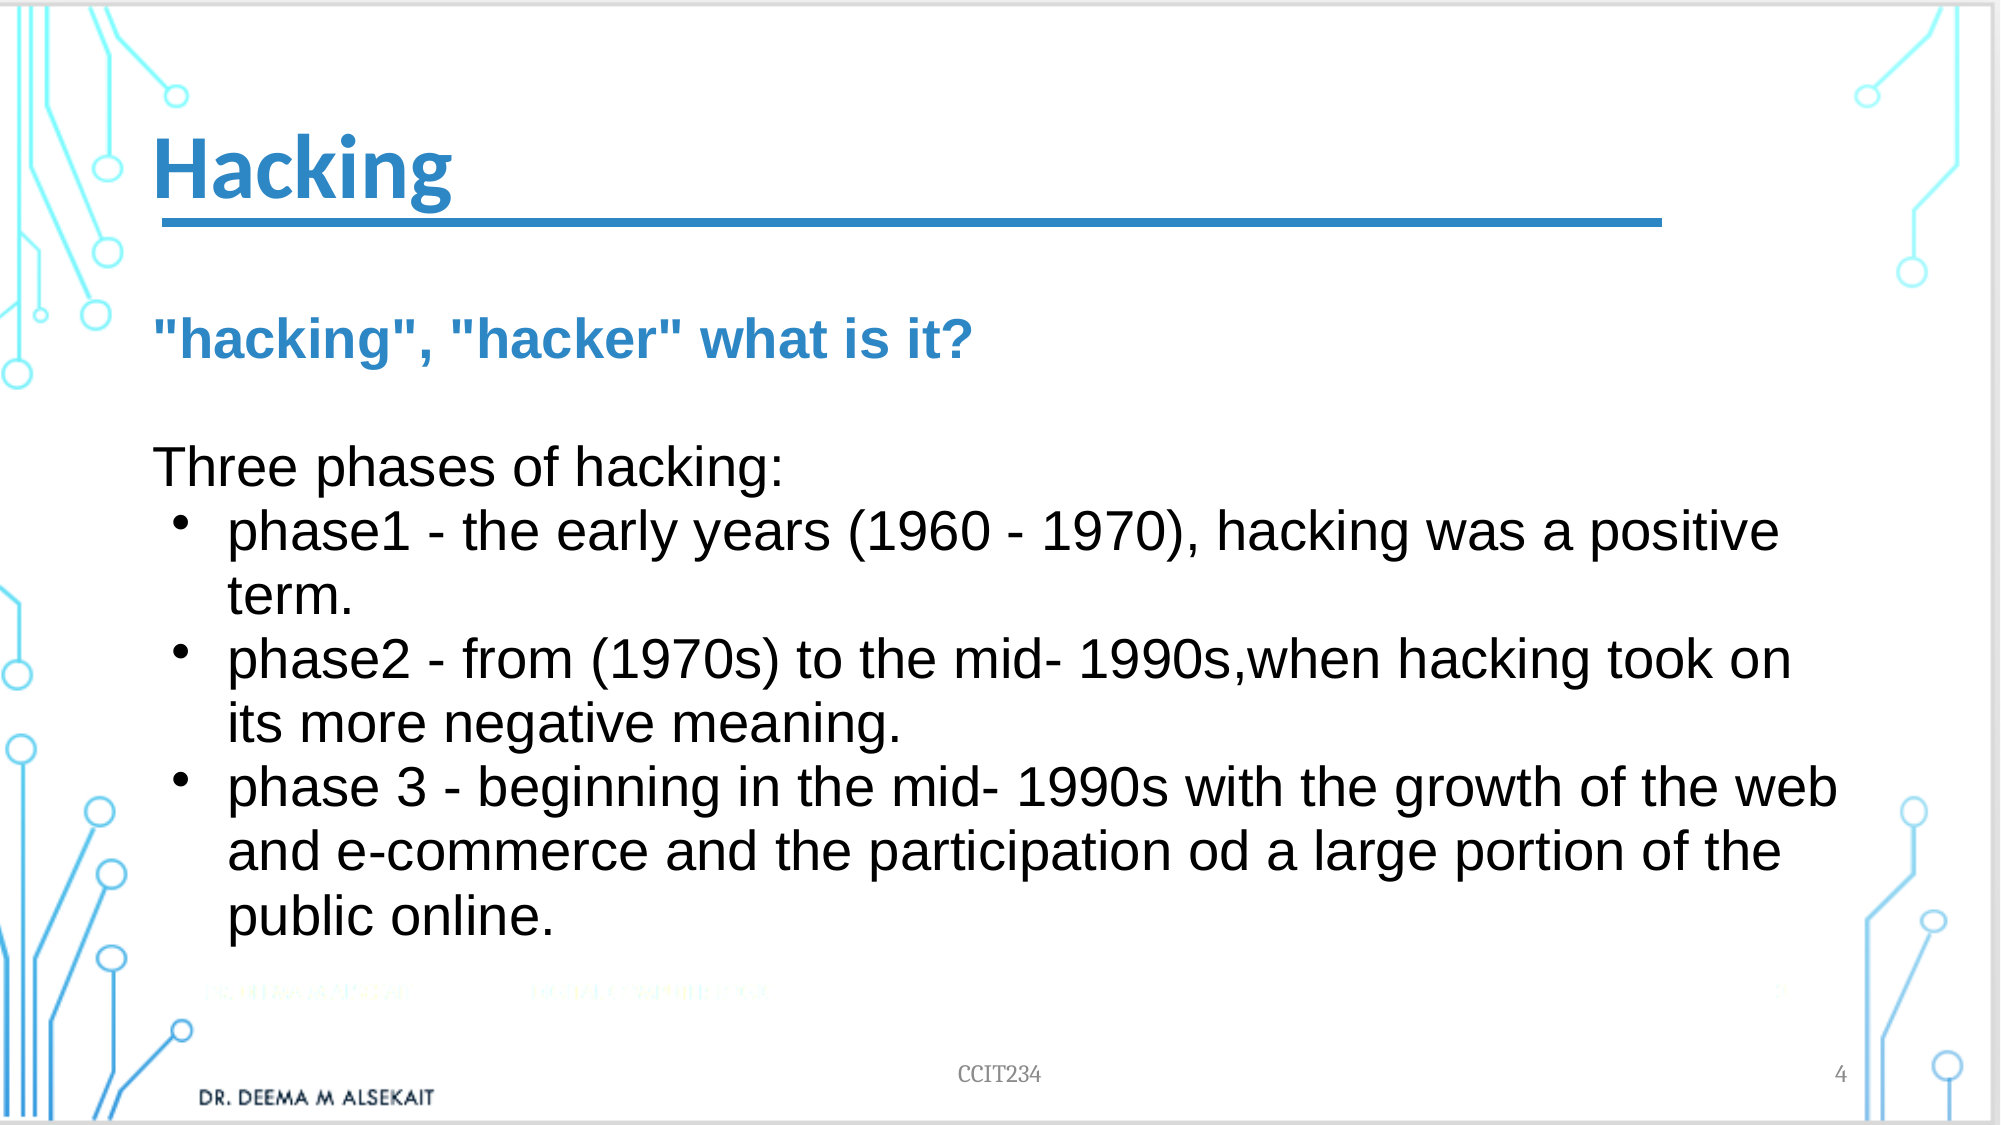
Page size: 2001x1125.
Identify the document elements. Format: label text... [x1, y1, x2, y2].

slide_number 4 [1412, 1042, 1863, 1103]
list "hacking", "hacker" what is it? Three phases of hacking: phase1 - the early years (1960 - 1970), hacking was a positive term. phase2 - from (1970s) to the mid- 1990s,when hacking took on its more negative meaning. phase 3 - beginning in the mid- 1990s with the growth of the web and e-commerce and the participation od a large portion of the public online. [137, 299, 1863, 1014]
title Hacking [137, 59, 1863, 278]
footer CCIT234 [662, 1042, 1338, 1103]
picture [0, 0, 2001, 1125]
